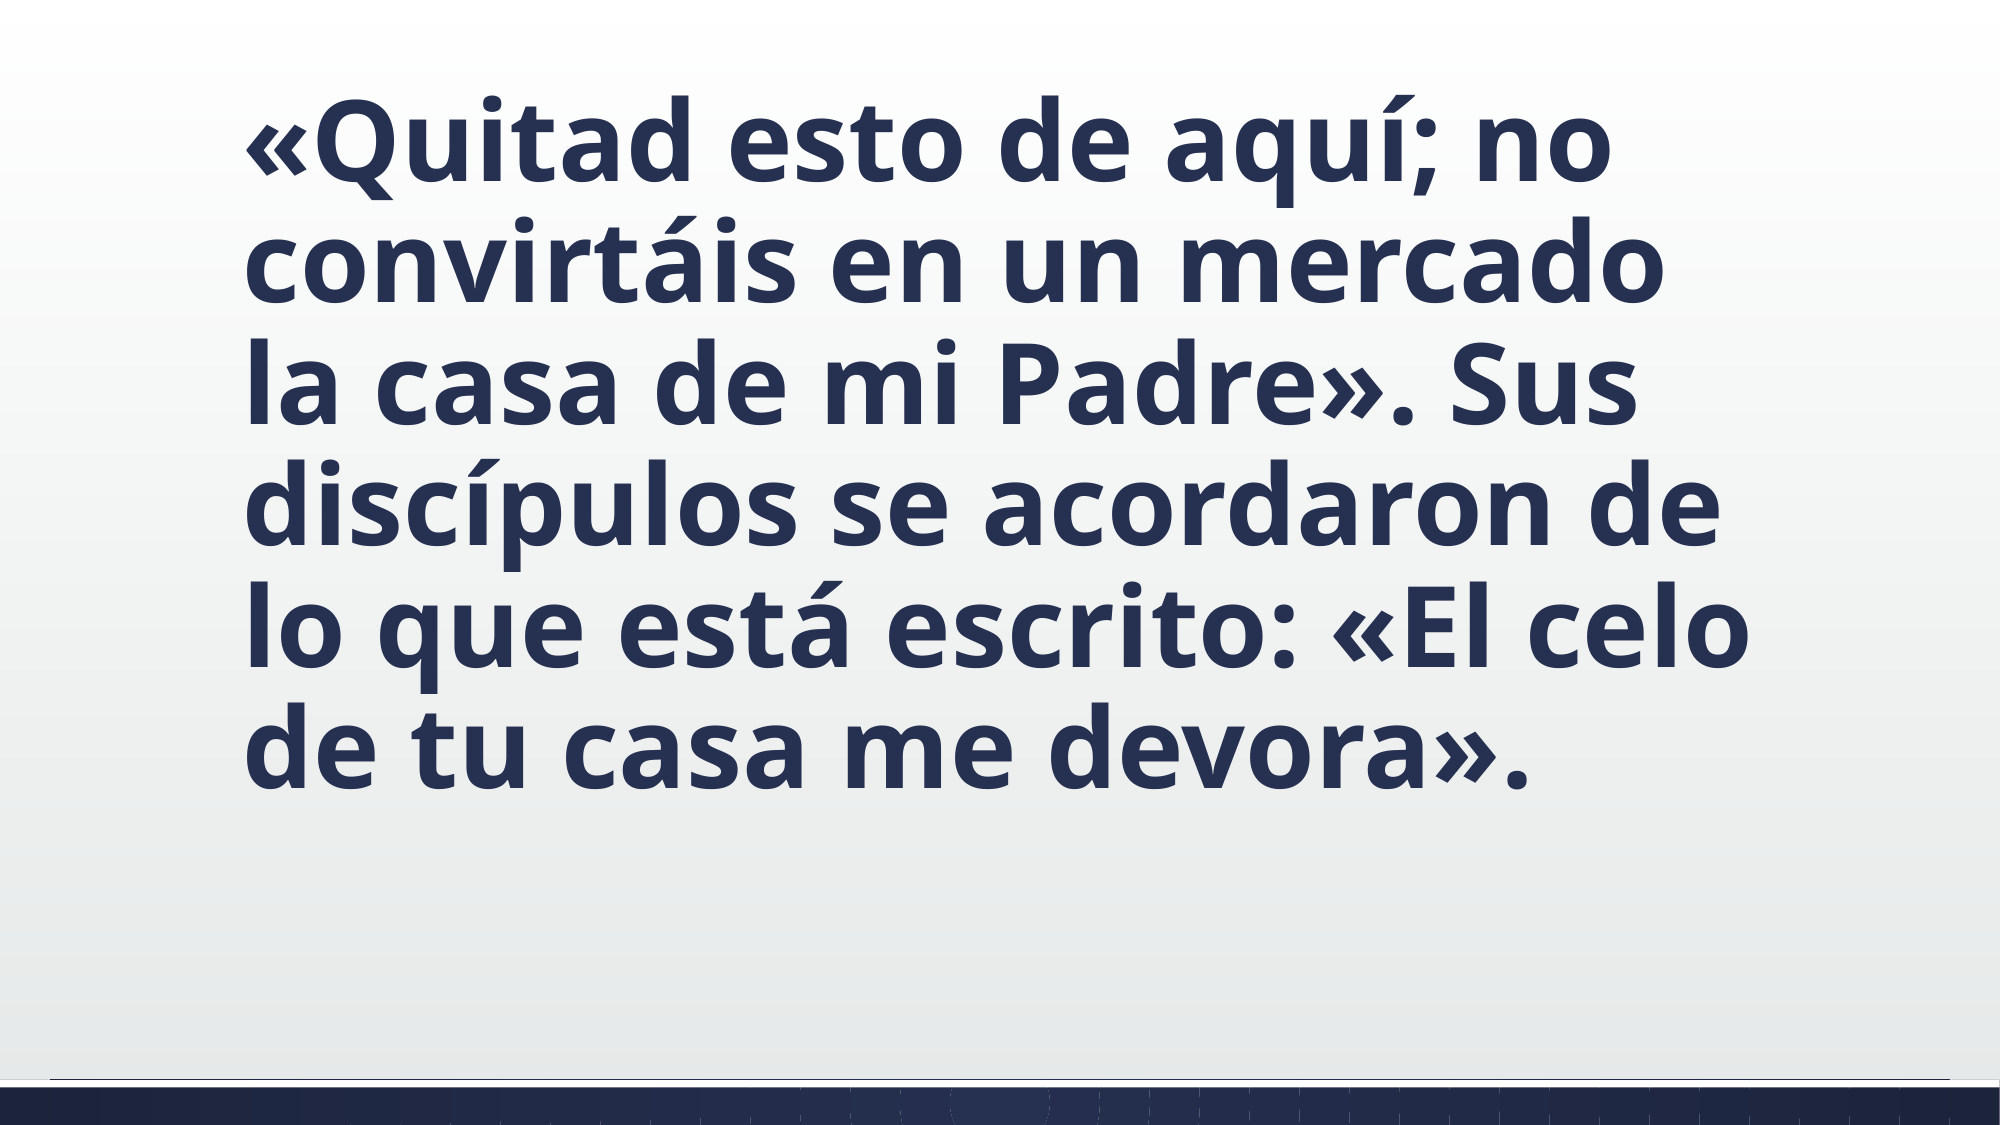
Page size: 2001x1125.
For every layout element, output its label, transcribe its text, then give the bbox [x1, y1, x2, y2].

list «Quitad esto de aquí; no convirtáis en un mercado la casa de mi Padre». Sus discípulos se acordaron de lo que está escrito: «El celo de tu casa me devora». [219, 76, 1780, 990]
